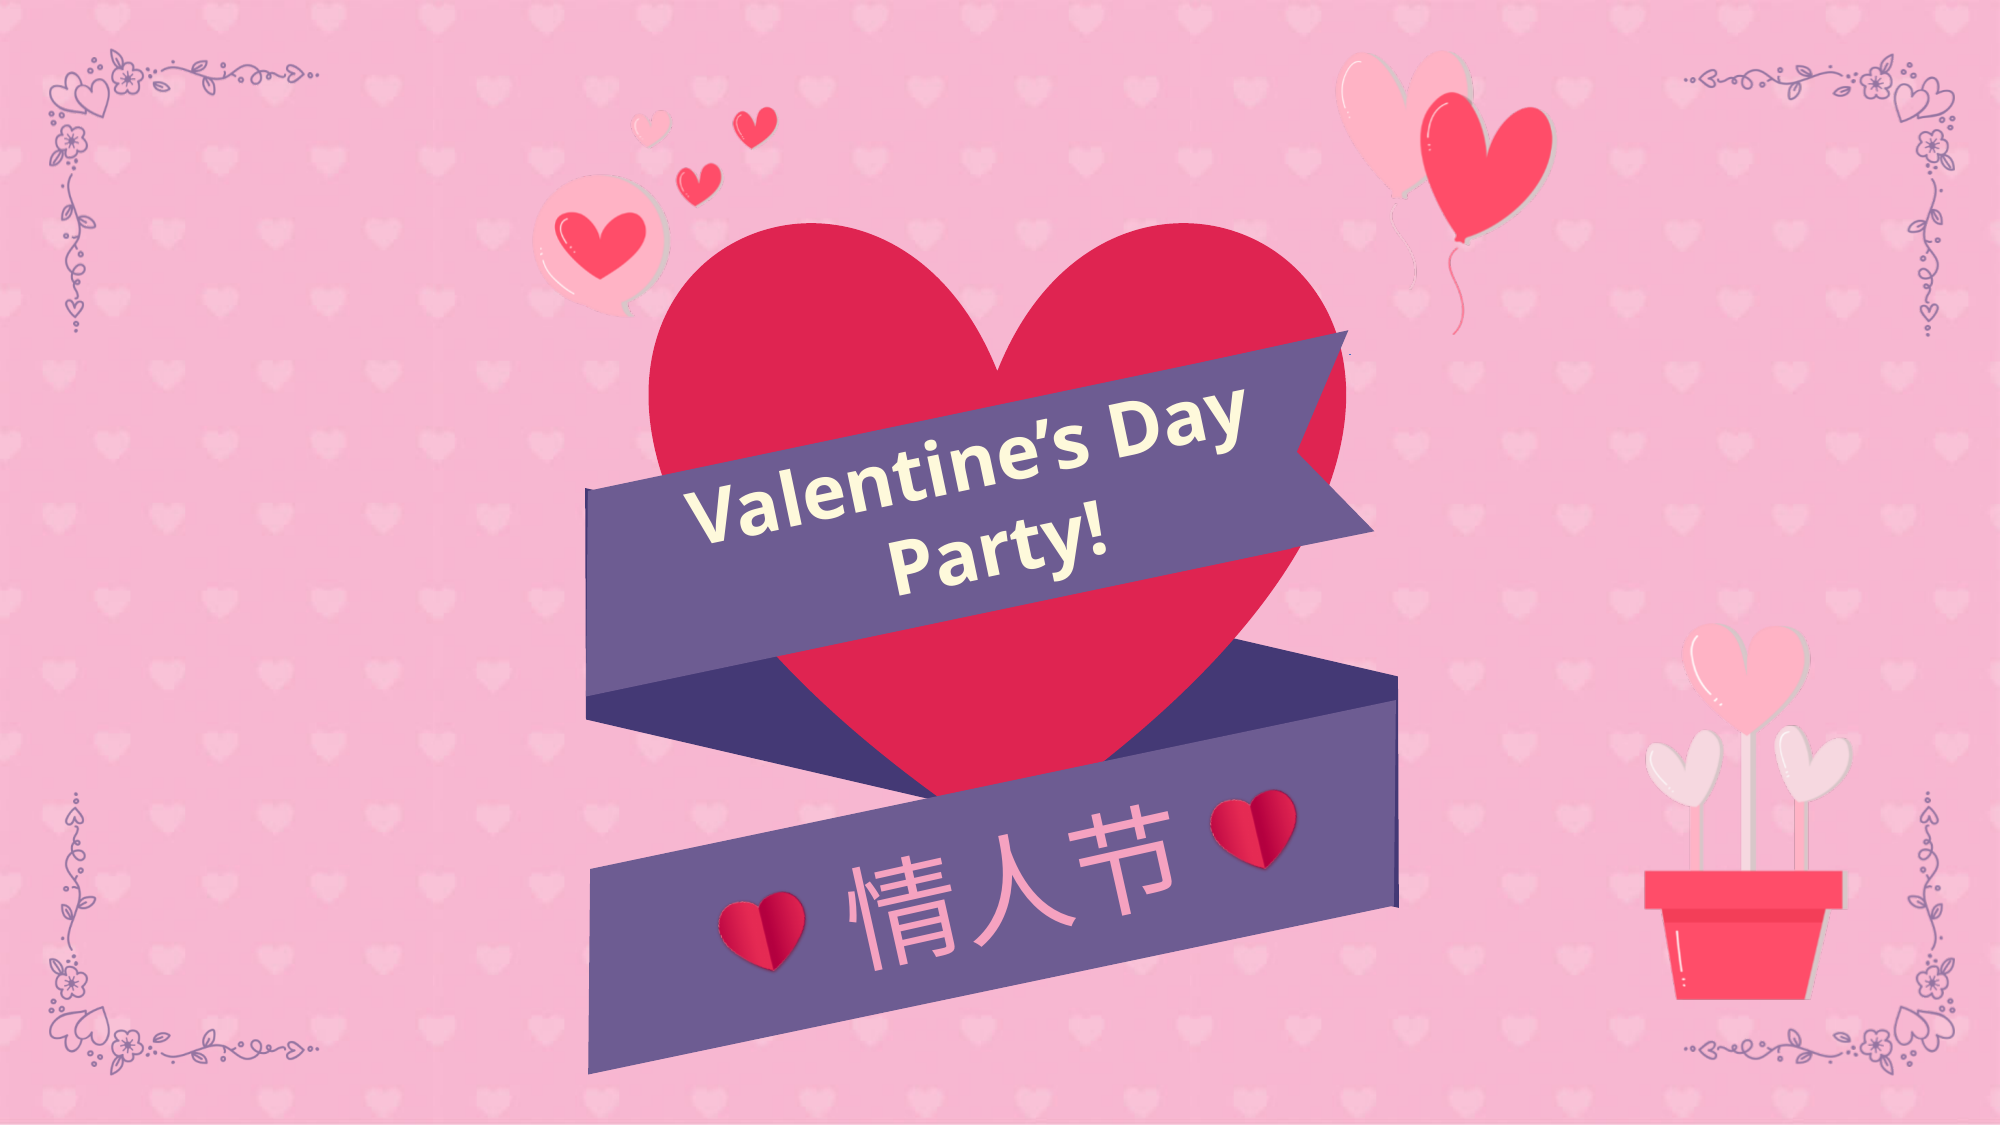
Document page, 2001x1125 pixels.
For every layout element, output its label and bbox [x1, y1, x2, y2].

picture [1199, 787, 1316, 887]
picture [1648, 4, 2000, 359]
picture [0, 0, 355, 355]
text_box [557, 344, 1364, 621]
picture [510, 78, 806, 374]
text_box [0, 0, 2000, 1125]
picture [0, 770, 355, 1125]
picture [1597, 618, 2000, 1125]
picture [1302, 38, 1598, 354]
picture [707, 888, 825, 989]
